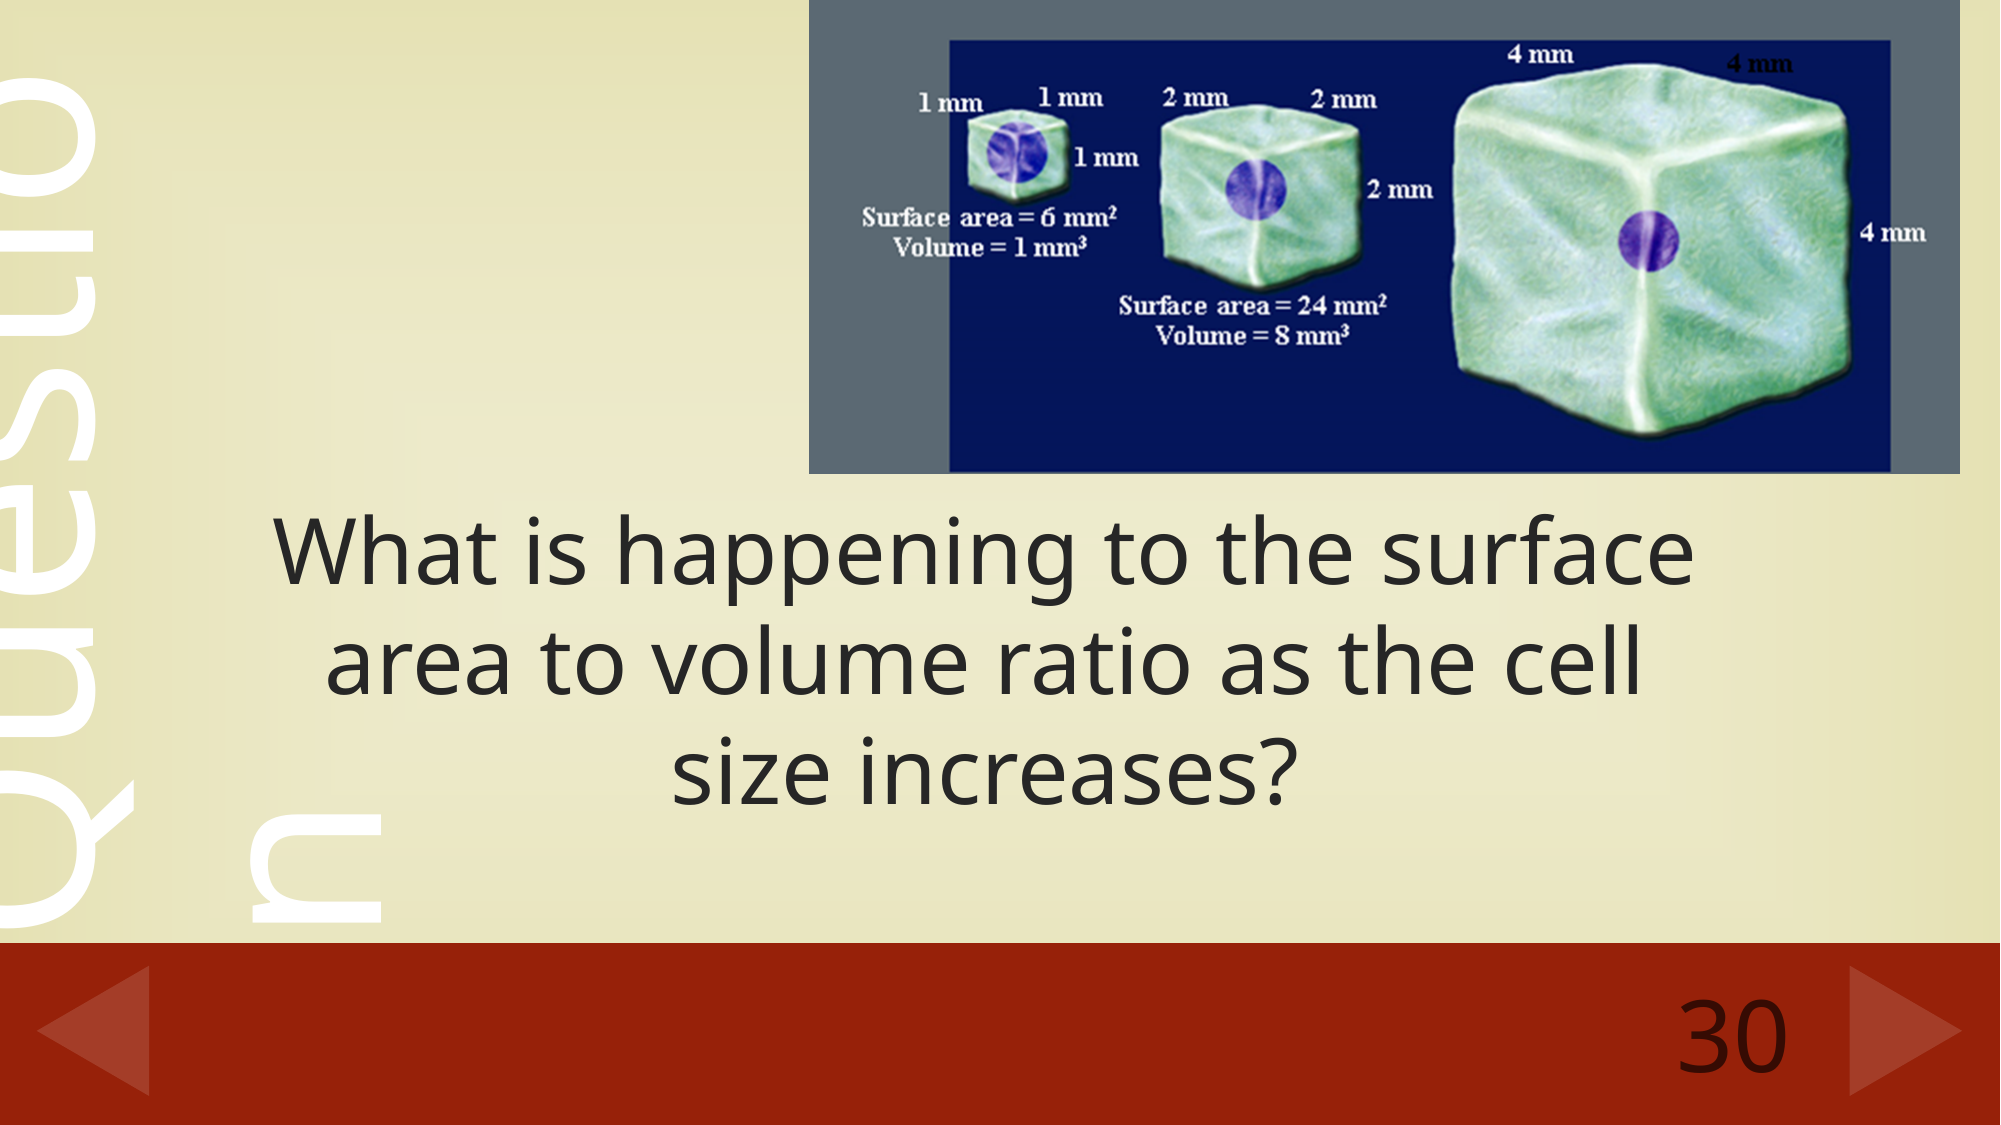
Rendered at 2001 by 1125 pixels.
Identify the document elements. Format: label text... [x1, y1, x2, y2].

list What is happening to the surface area to volume ratio as the cell size increases? [255, 473, 1716, 843]
picture [809, 0, 1961, 475]
list 30 [1494, 967, 1806, 1097]
